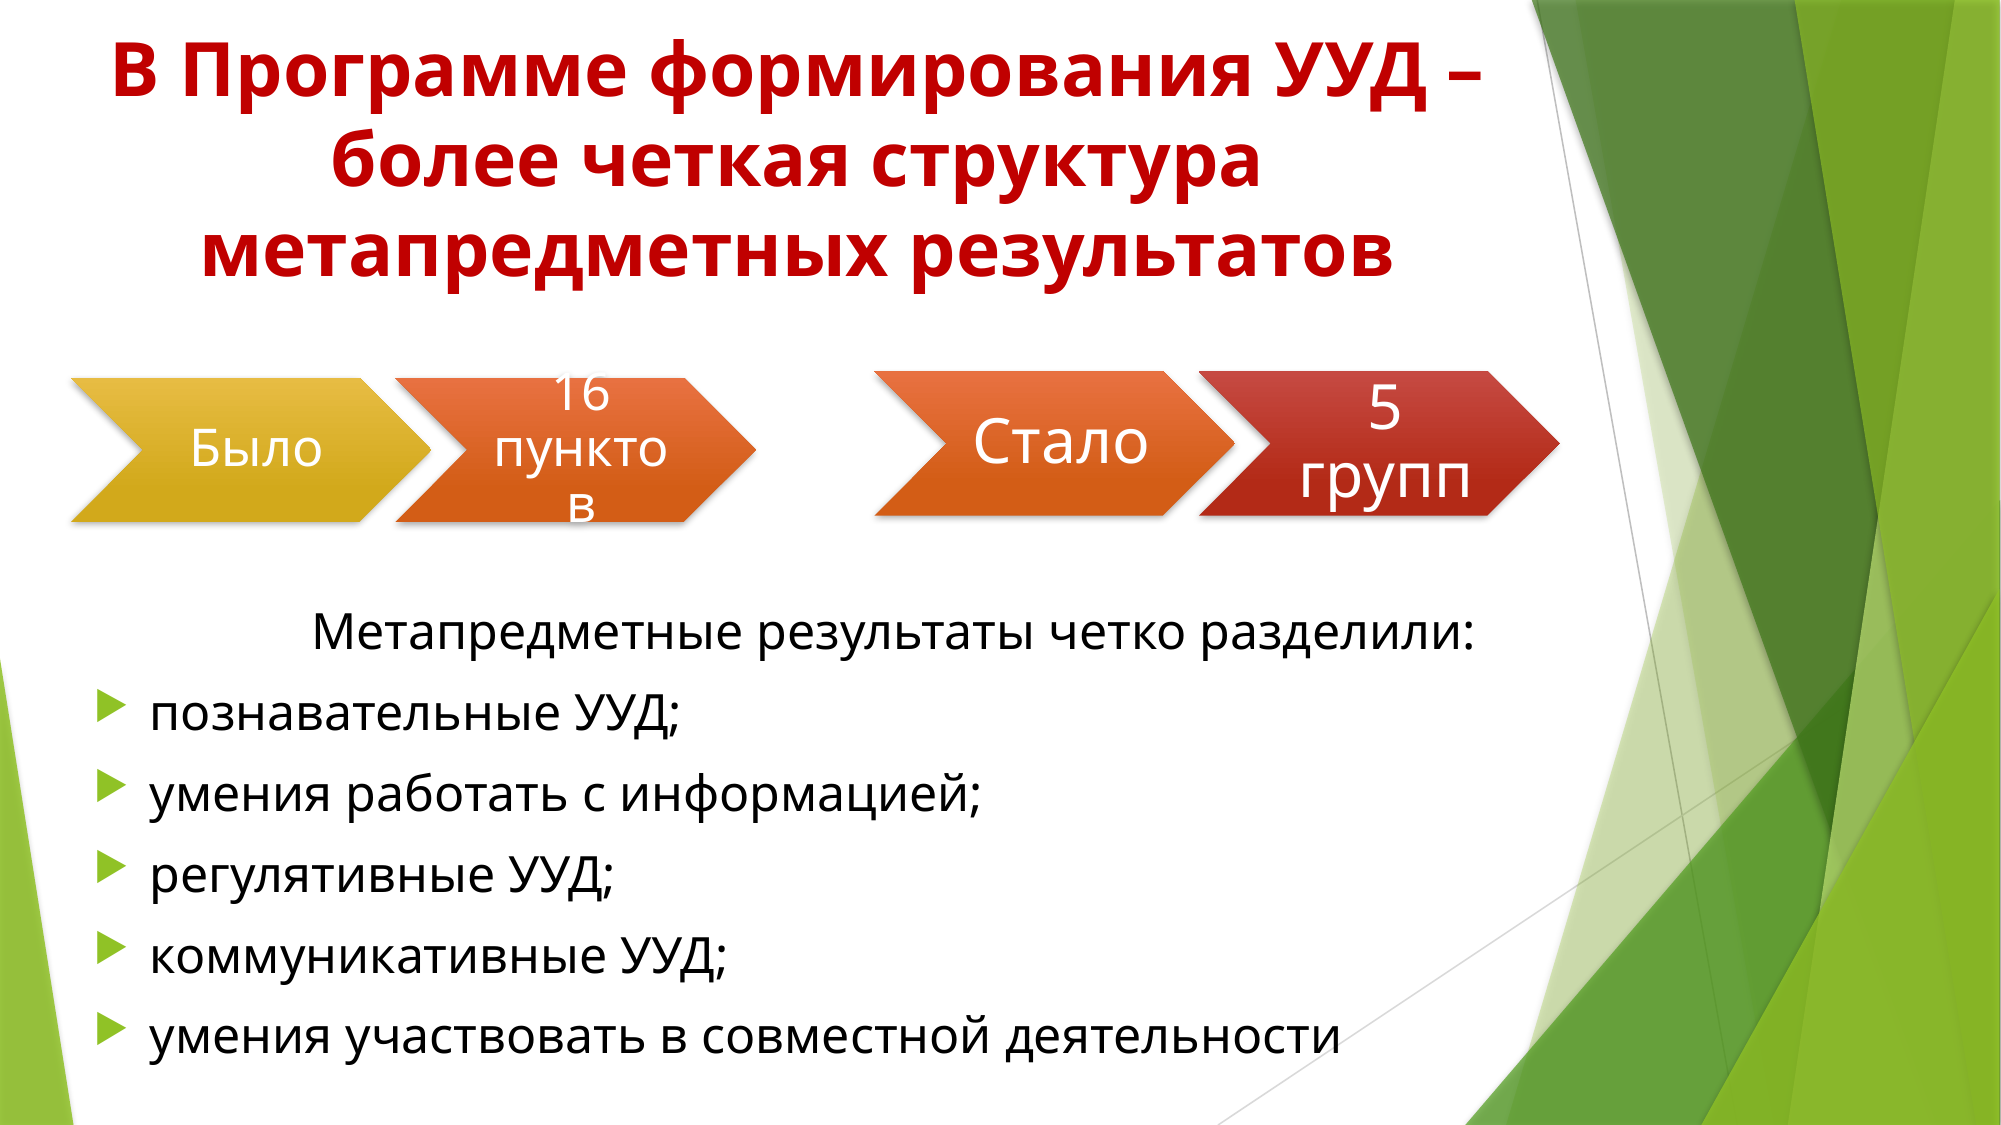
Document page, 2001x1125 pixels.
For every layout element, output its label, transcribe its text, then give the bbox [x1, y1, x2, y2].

text_box Метапредметные результаты четко разделили: познавательные УУД; умения работать с информацией; регулятивные УУД; коммуникативные УУД; умения участвовать в совместной деятельности [77, 591, 1711, 1068]
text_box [873, 288, 1561, 599]
title В Программе формирования УУД – более четкая структура метапредметных результатов [92, 14, 1503, 298]
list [69, 316, 757, 584]
